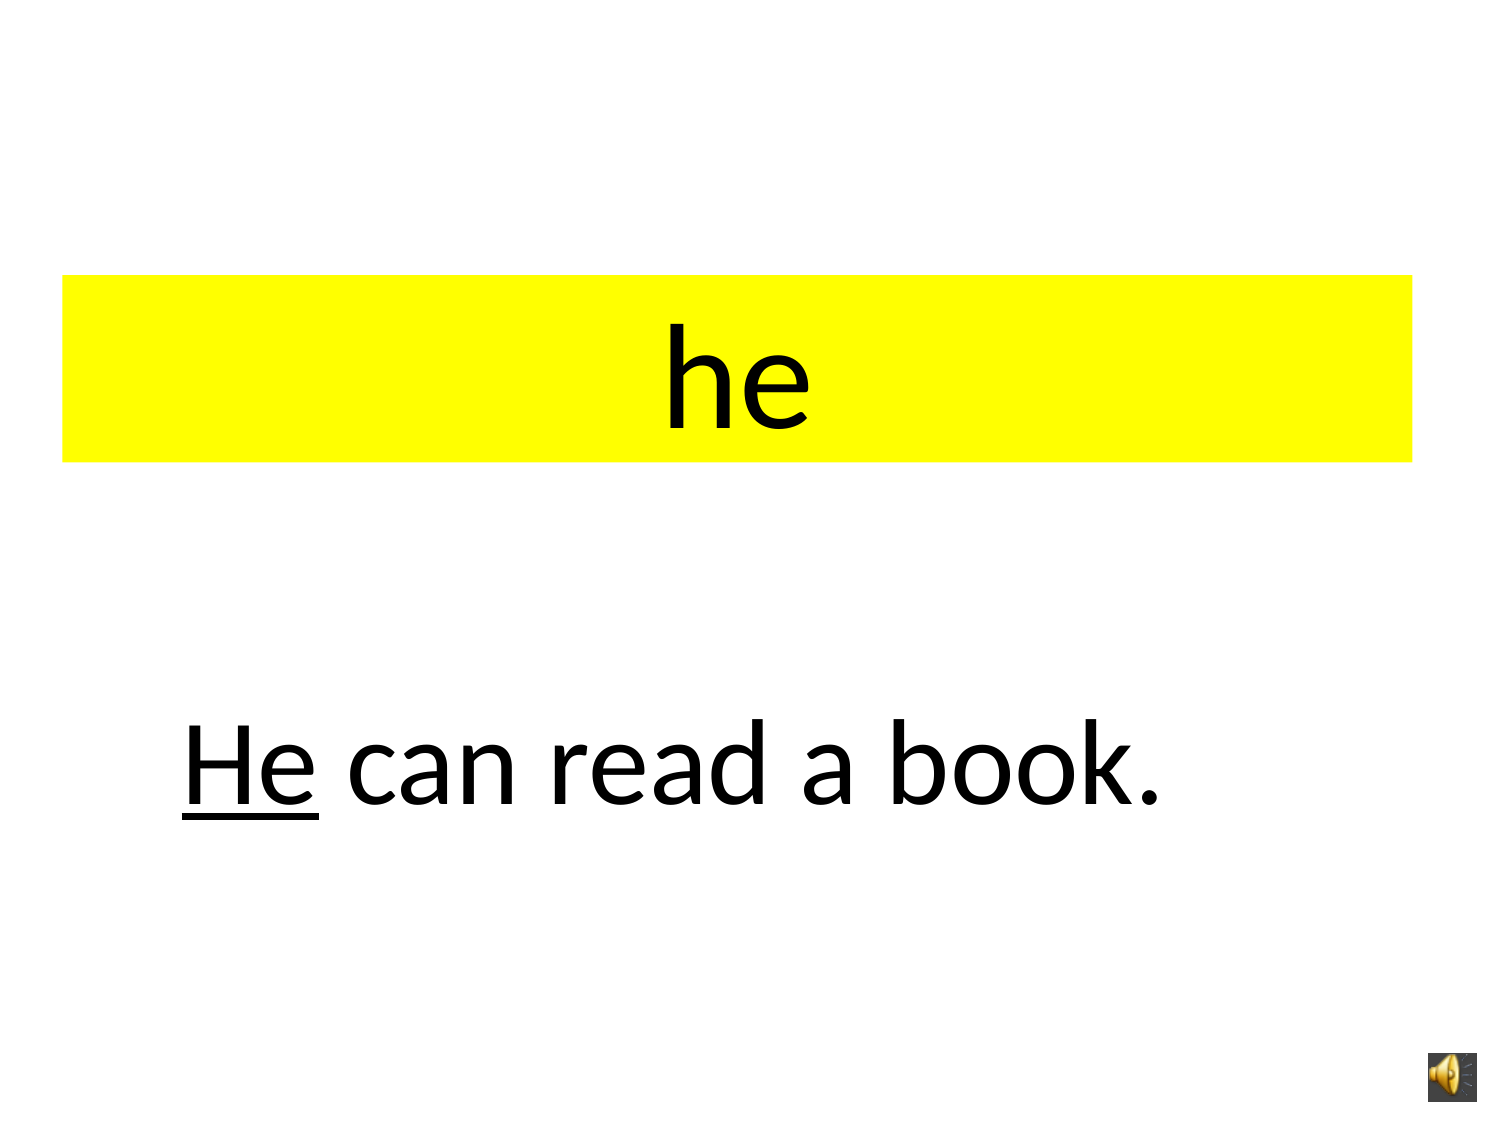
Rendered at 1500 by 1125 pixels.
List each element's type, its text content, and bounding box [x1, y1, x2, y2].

title he [62, 275, 1413, 463]
picture [1427, 1052, 1478, 1103]
list He can read a book. [112, 675, 1463, 838]
